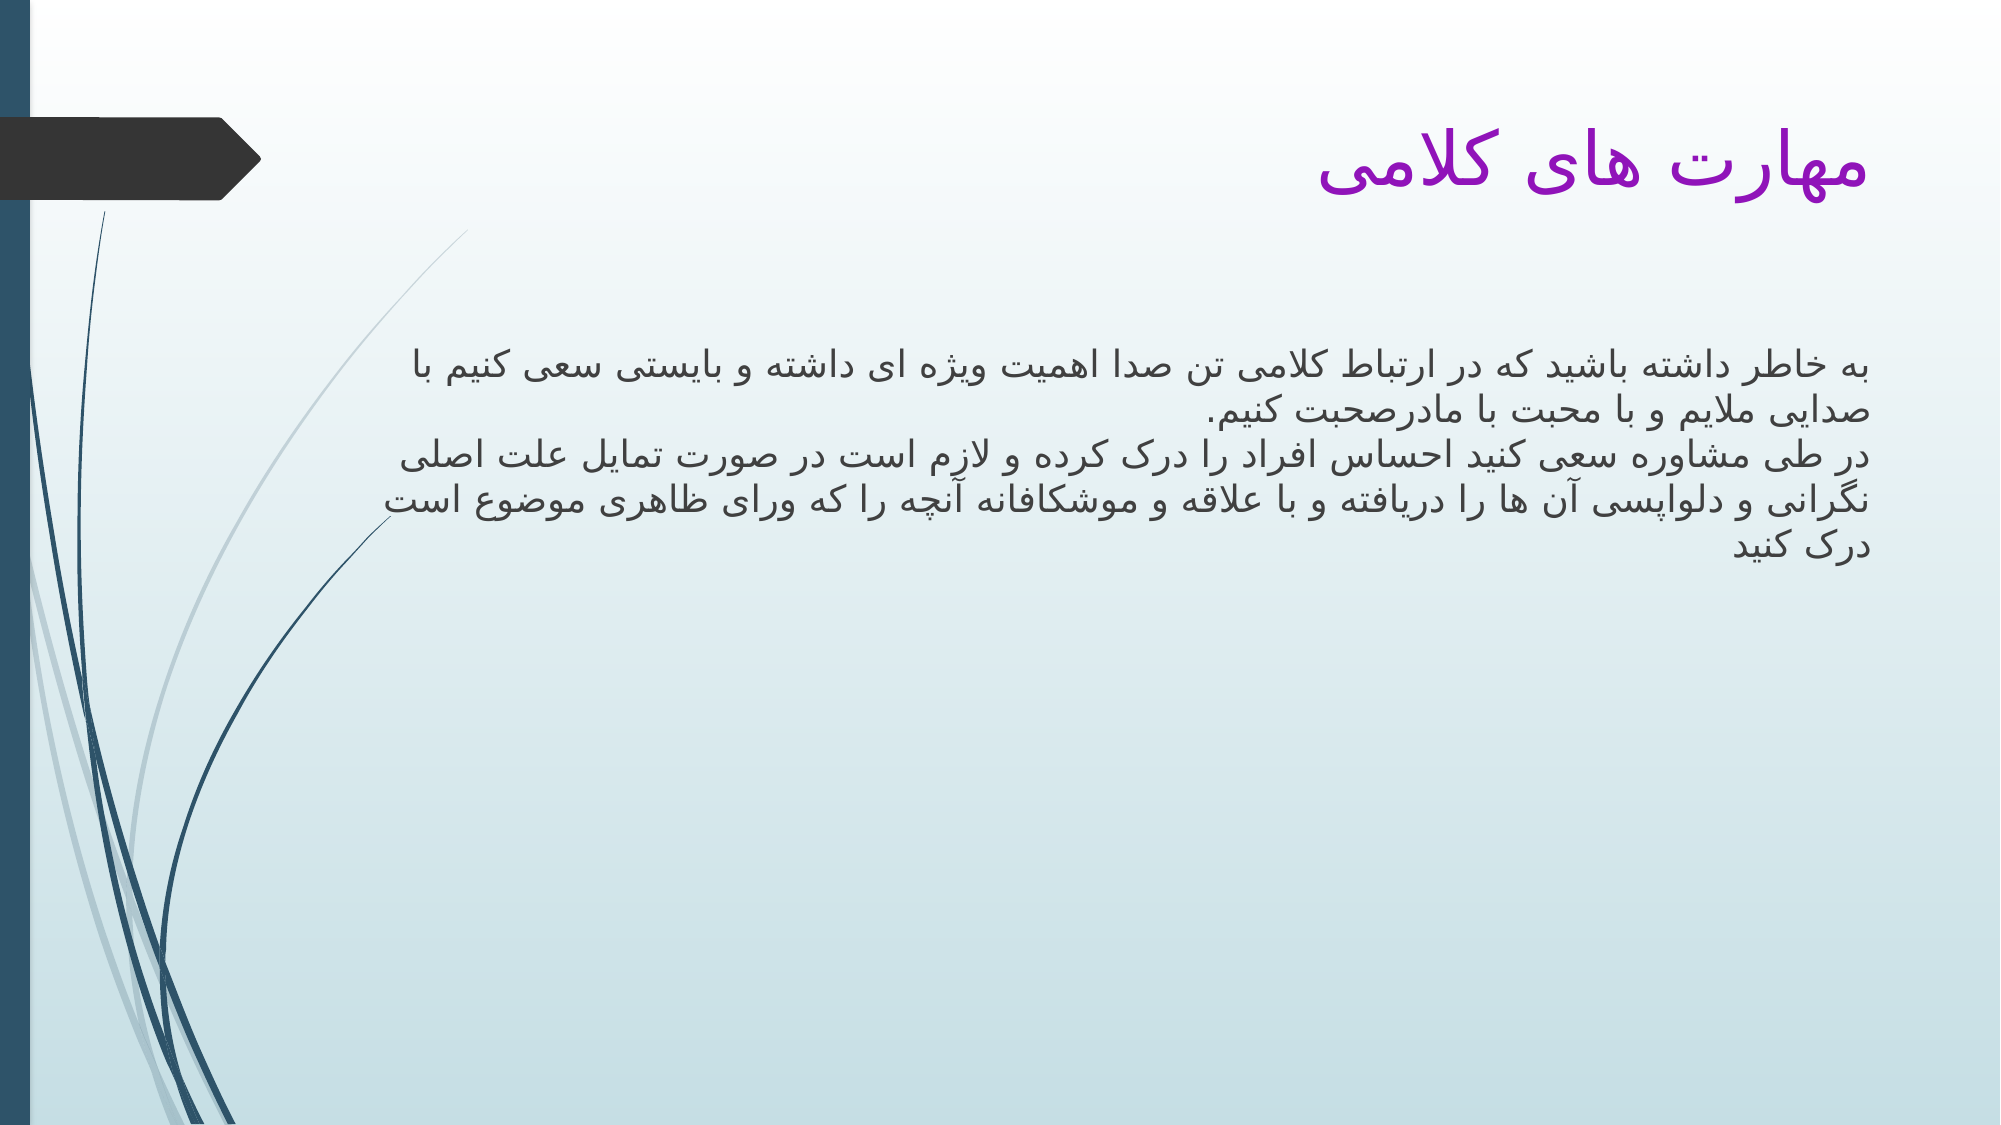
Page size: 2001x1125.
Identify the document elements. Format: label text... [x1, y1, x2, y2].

title مهارت های کلامی [425, 102, 1888, 313]
list به خاطر داشته باشید که در ارتباط کلامی تن صدا اهمیت ویژه ای داشته و بایستی سعی کنیم با صدایی ملایم و با محبت با مادرصحبت کنیم. در طی مشاوره سعی کنید احساس افراد را درک کرده و لازم است در صورت تمایل علت اصلی نگرانی و دلواپسی آن ها را دریافته و با علاقه و موشکافانه آنچه را که ورای ظاهری موضوع است درک کنید [315, 332, 1888, 970]
